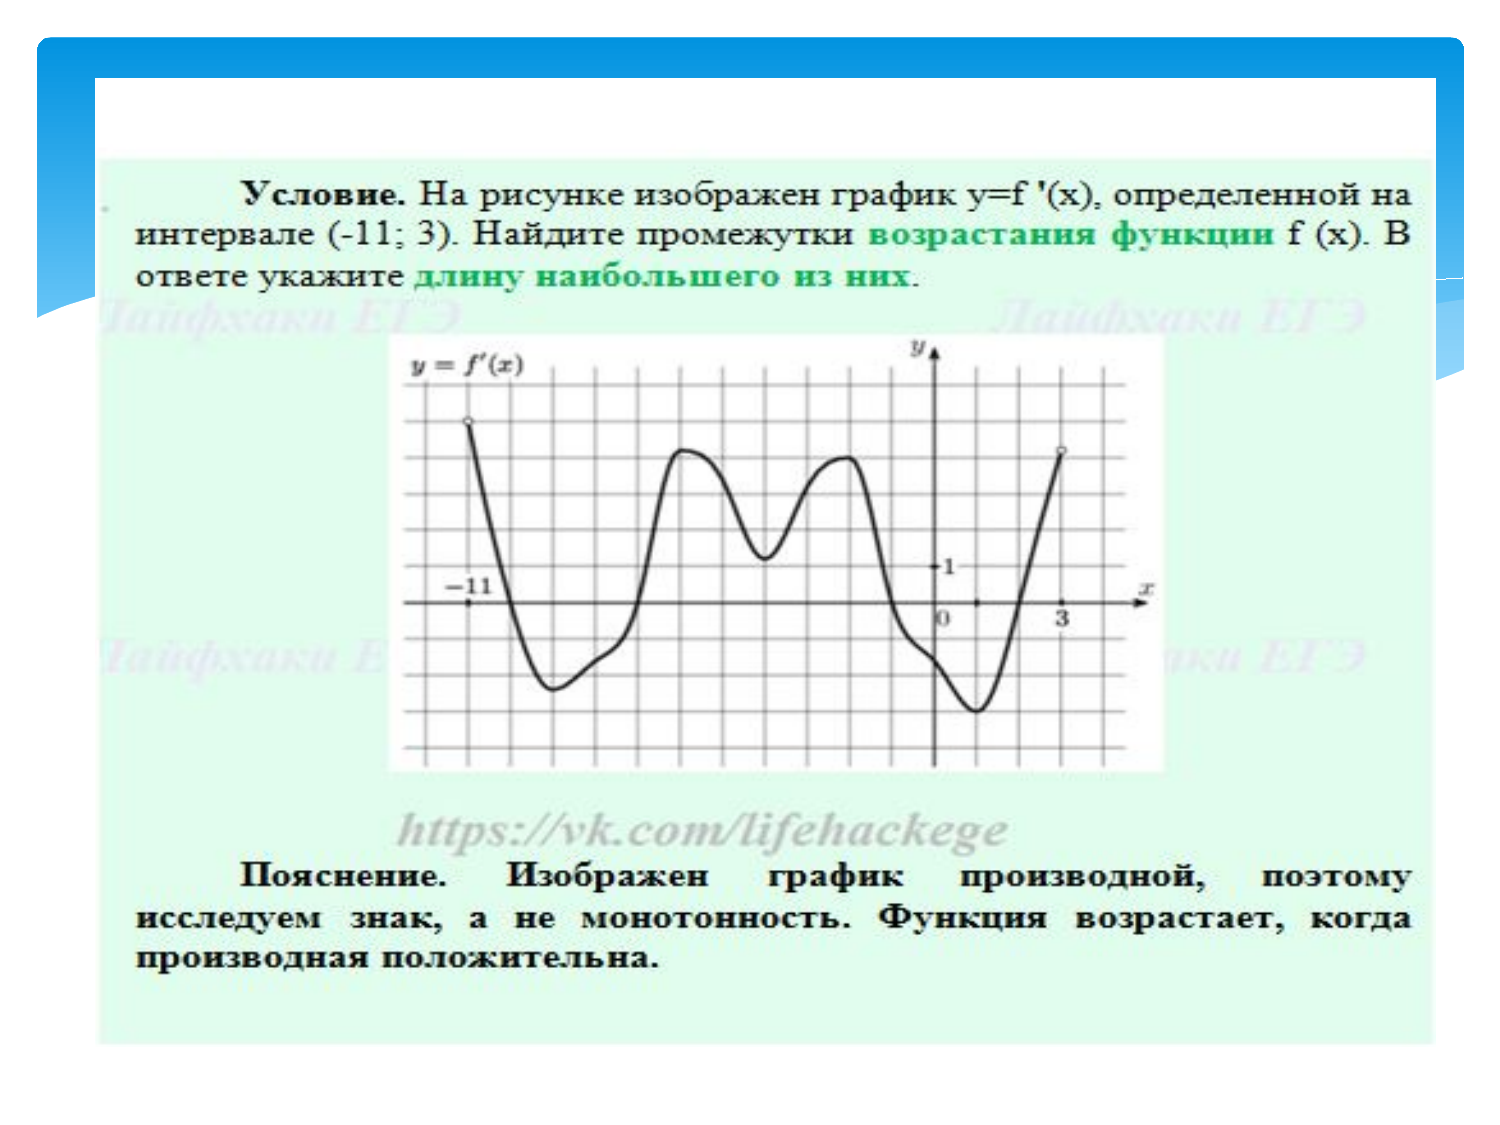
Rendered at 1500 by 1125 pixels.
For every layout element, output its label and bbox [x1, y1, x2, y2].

picture [95, 79, 1436, 1047]
